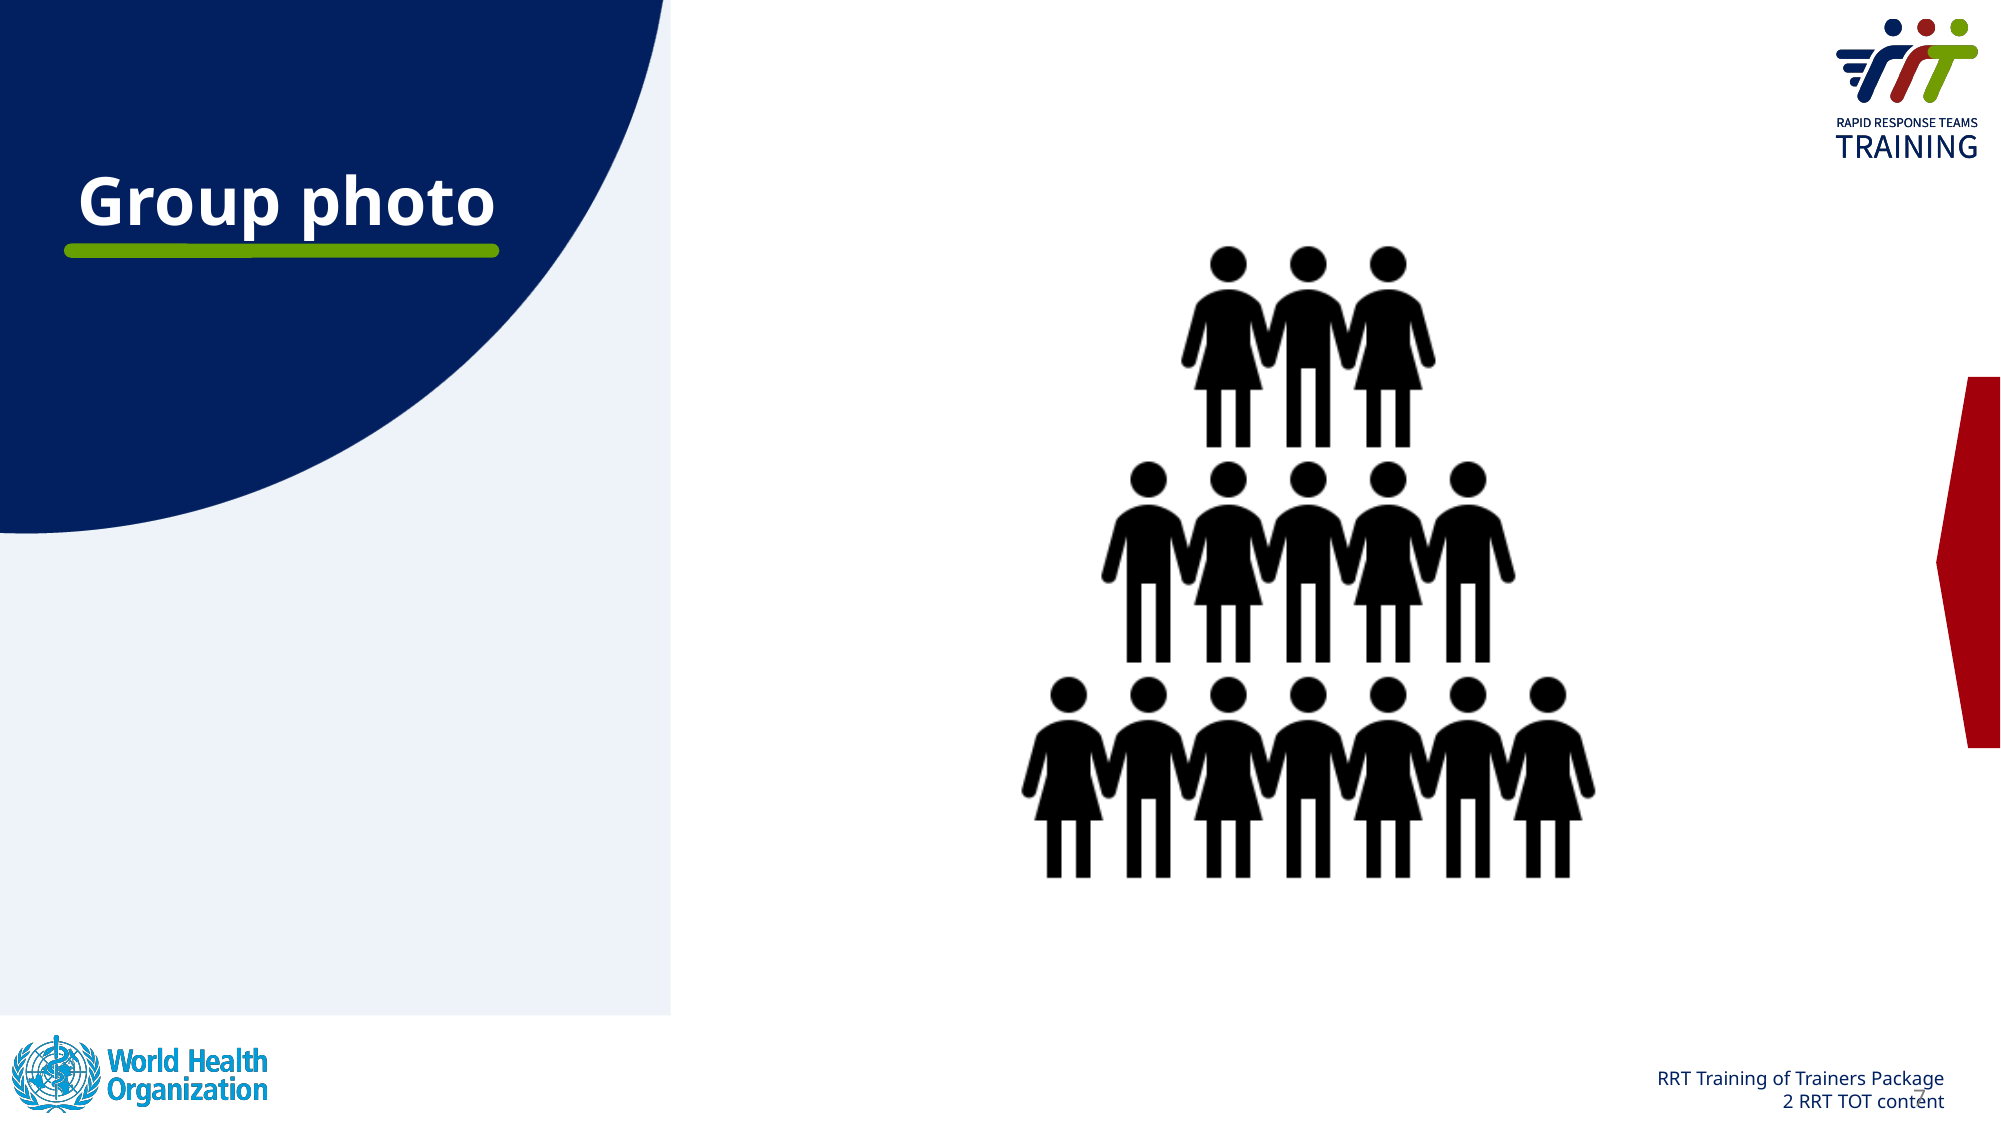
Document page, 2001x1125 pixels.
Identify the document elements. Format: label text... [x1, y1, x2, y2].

picture [71, 1053, 90, 1091]
picture [30, 1083, 37, 1091]
picture [12, 1083, 48, 1113]
picture [46, 1056, 54, 1062]
picture [24, 1054, 36, 1087]
picture [22, 1062, 26, 1077]
picture [40, 1062, 47, 1070]
picture [36, 1088, 78, 1105]
picture [953, 217, 1650, 907]
picture [12, 1035, 54, 1068]
picture [59, 1035, 267, 1113]
picture [34, 1054, 43, 1078]
picture [50, 1108, 62, 1113]
picture [1835, 19, 1978, 167]
text_box [130, 0, 814, 99]
picture [0, 0, 670, 538]
text_box Group photo [70, 151, 546, 247]
